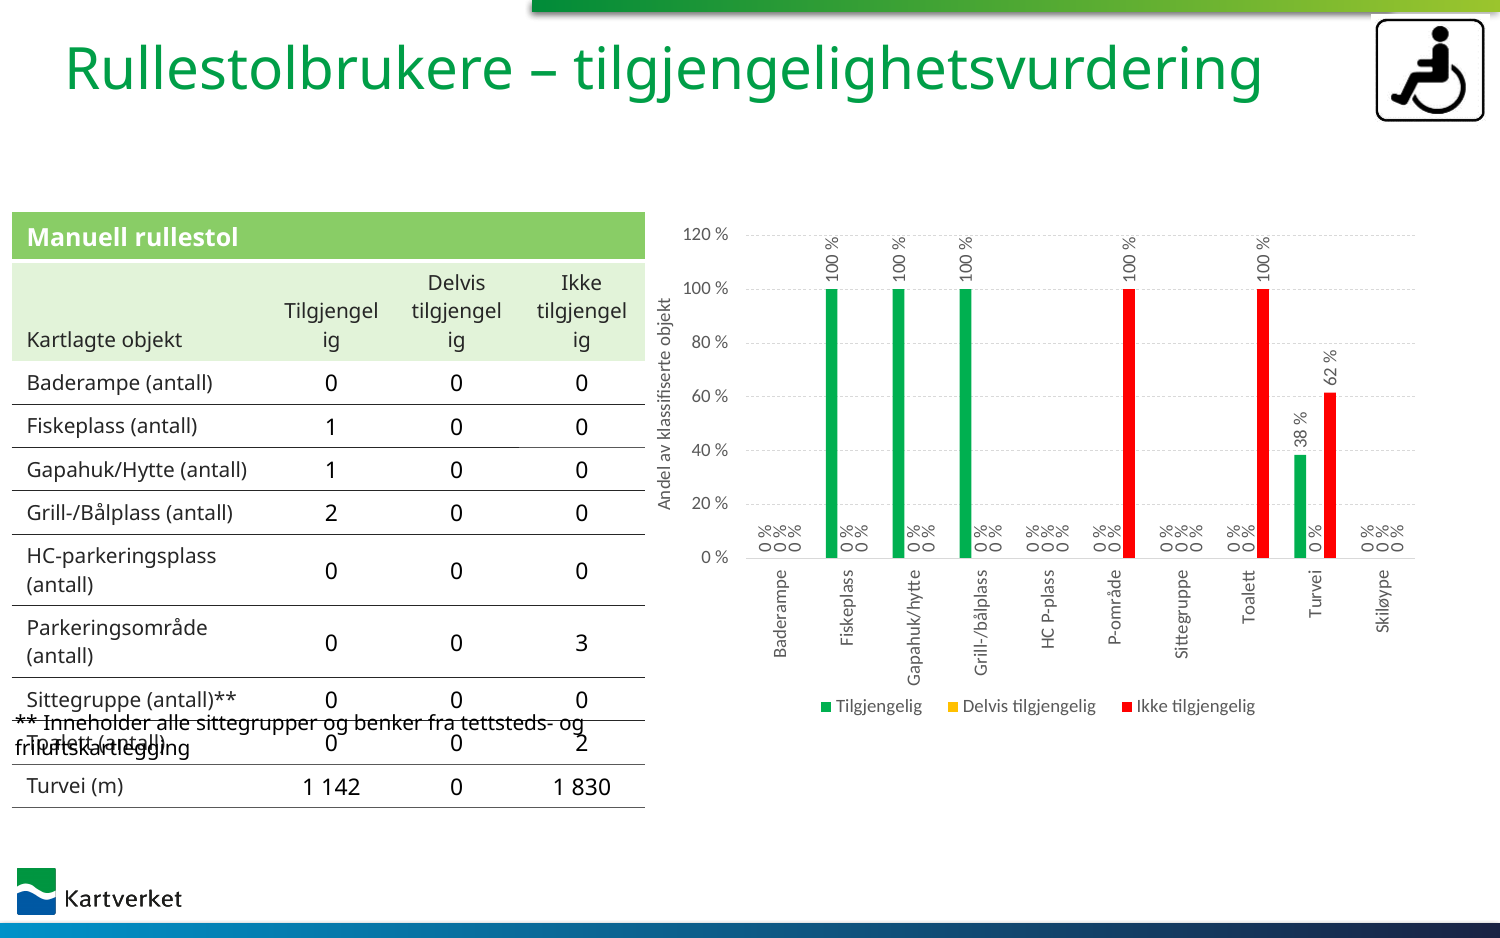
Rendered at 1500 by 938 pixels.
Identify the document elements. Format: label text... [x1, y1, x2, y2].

table_cell Parkeringsområde (antall) [12, 606, 269, 677]
text_box Rullestolbrukere – tilgjengelighetsvurdering [49, 12, 1372, 109]
text_box ** Inneholder alle sittegrupper og benker fra tettsteds- og friluftskartlegging [0, 702, 745, 768]
table_cell Ikke tilgjengelig [519, 263, 638, 361]
table_cell Fiskeplass (antall) [12, 405, 269, 447]
table_cell 0 [394, 535, 519, 605]
table_cell Kartlagte objekt [12, 263, 269, 361]
table_cell Turvei (m) [12, 768, 269, 807]
table_cell Gapahuk/Hytte (antall) [12, 448, 269, 490]
table_cell Grill-/Bålplass (antall) [12, 491, 269, 534]
table_cell 1 [269, 405, 394, 447]
table_cell 1 142 [269, 768, 394, 807]
table_cell 0 [519, 535, 638, 605]
table_cell Tilgjengelig [269, 263, 394, 361]
table_cell 0 [394, 606, 519, 677]
table_cell 2 [269, 491, 394, 534]
table_cell 1 [269, 448, 394, 490]
table_cell HC-parkeringsplass (antall) [12, 535, 269, 605]
table_cell 0 [519, 491, 638, 534]
table_cell 0 [519, 448, 638, 490]
table_cell Baderampe (antall) [12, 361, 269, 404]
table_header Manuell rullestol [12, 212, 645, 259]
table_cell Delvis tilgjengelig [394, 263, 519, 361]
table_cell 0 [394, 491, 519, 534]
table_cell 0 [519, 678, 638, 702]
table_cell 0 [269, 361, 394, 404]
table_cell 0 [394, 678, 519, 702]
picture [1371, 13, 1491, 127]
picture [643, 218, 1427, 728]
table_cell 0 [394, 361, 519, 404]
table_cell 0 [519, 405, 638, 447]
table_cell 0 [394, 405, 519, 447]
table_cell 0 [269, 535, 394, 605]
table_cell 1 830 [519, 768, 645, 807]
table_cell 0 [269, 606, 394, 677]
table_cell Sittegruppe (antall)** [12, 678, 269, 702]
table_cell 3 [519, 606, 638, 677]
table_cell 0 [519, 361, 638, 404]
table_cell 0 [394, 768, 519, 807]
table_cell 0 [394, 448, 519, 490]
table_cell 0 [269, 678, 394, 702]
